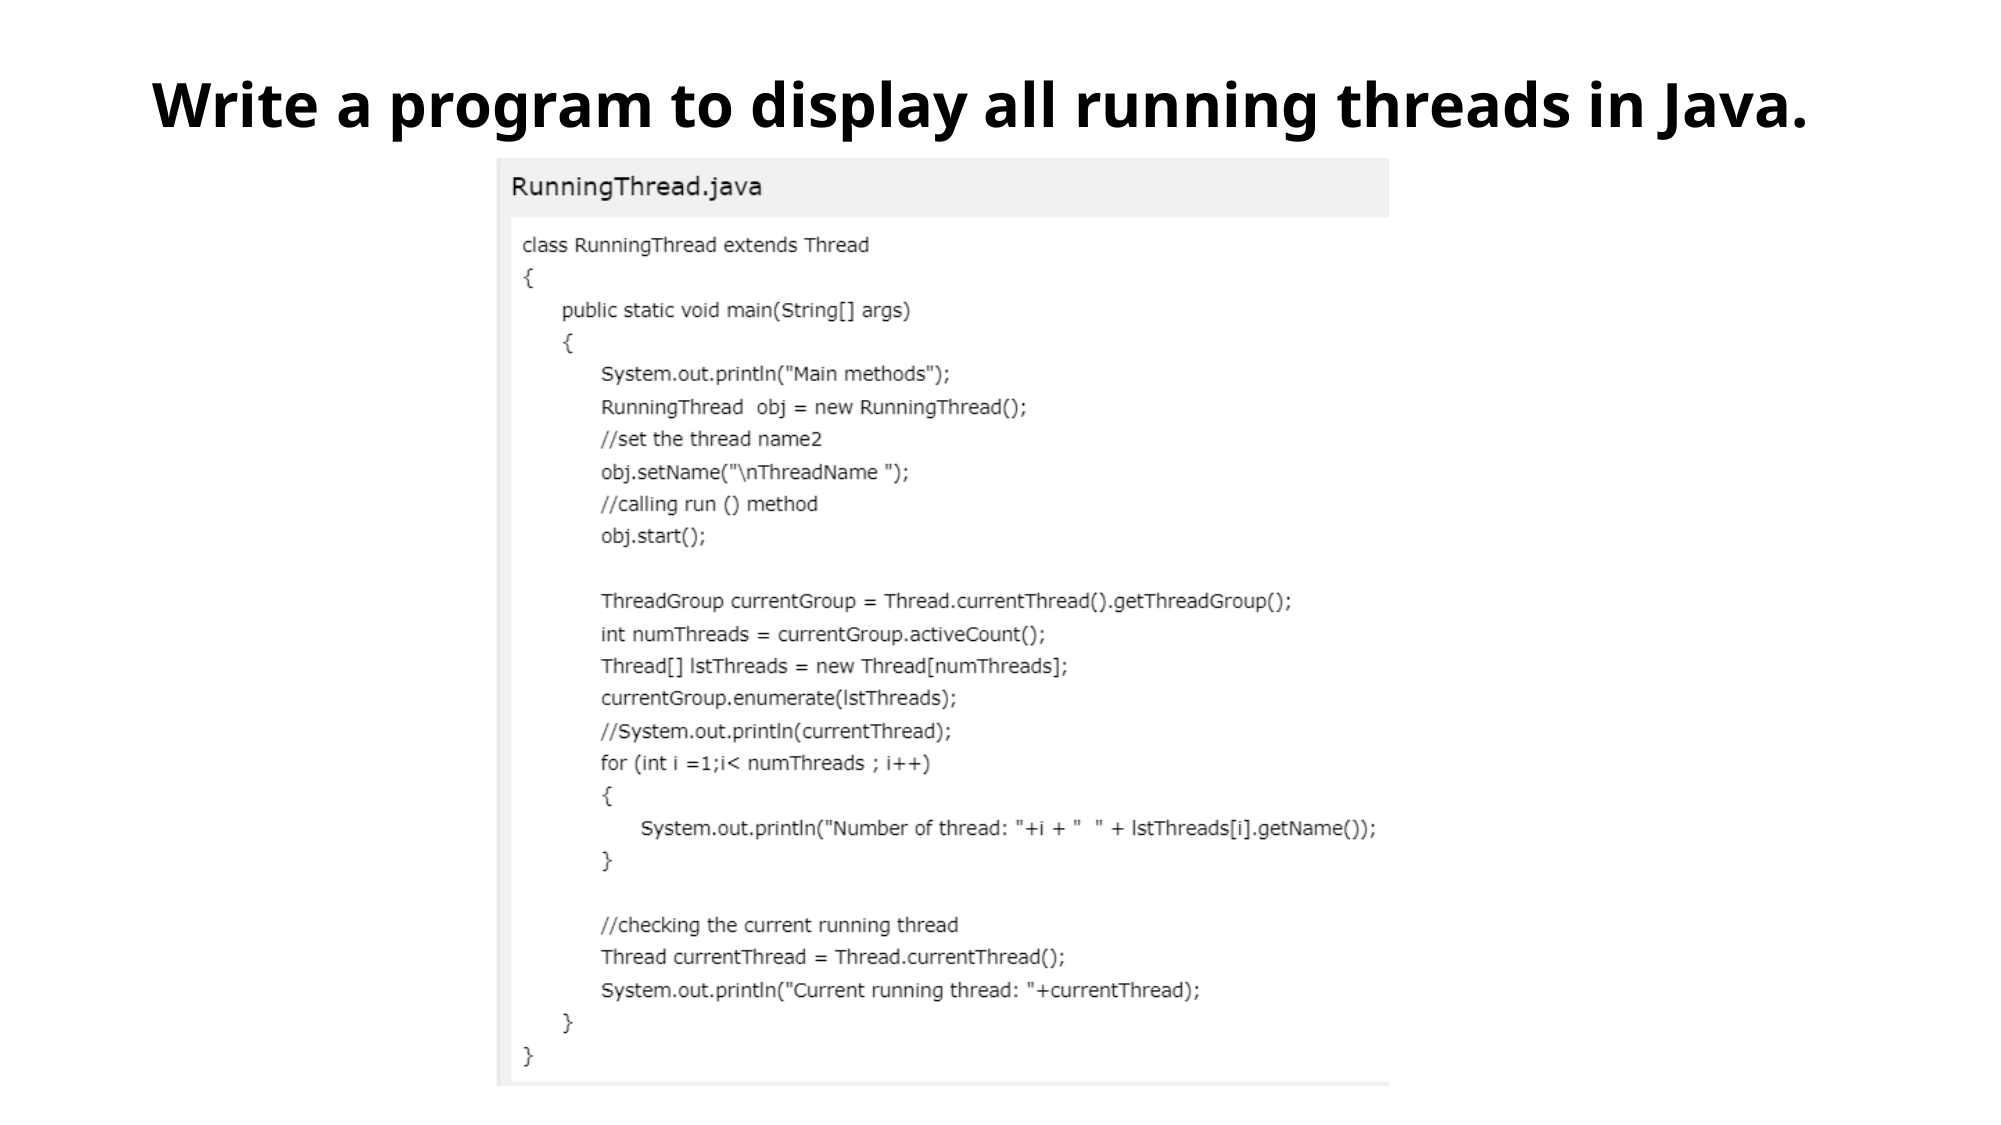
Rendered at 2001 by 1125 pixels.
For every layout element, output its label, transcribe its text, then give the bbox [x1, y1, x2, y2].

title Write a program to display all running threads in Java. [137, 59, 1863, 157]
picture [496, 158, 1389, 1086]
